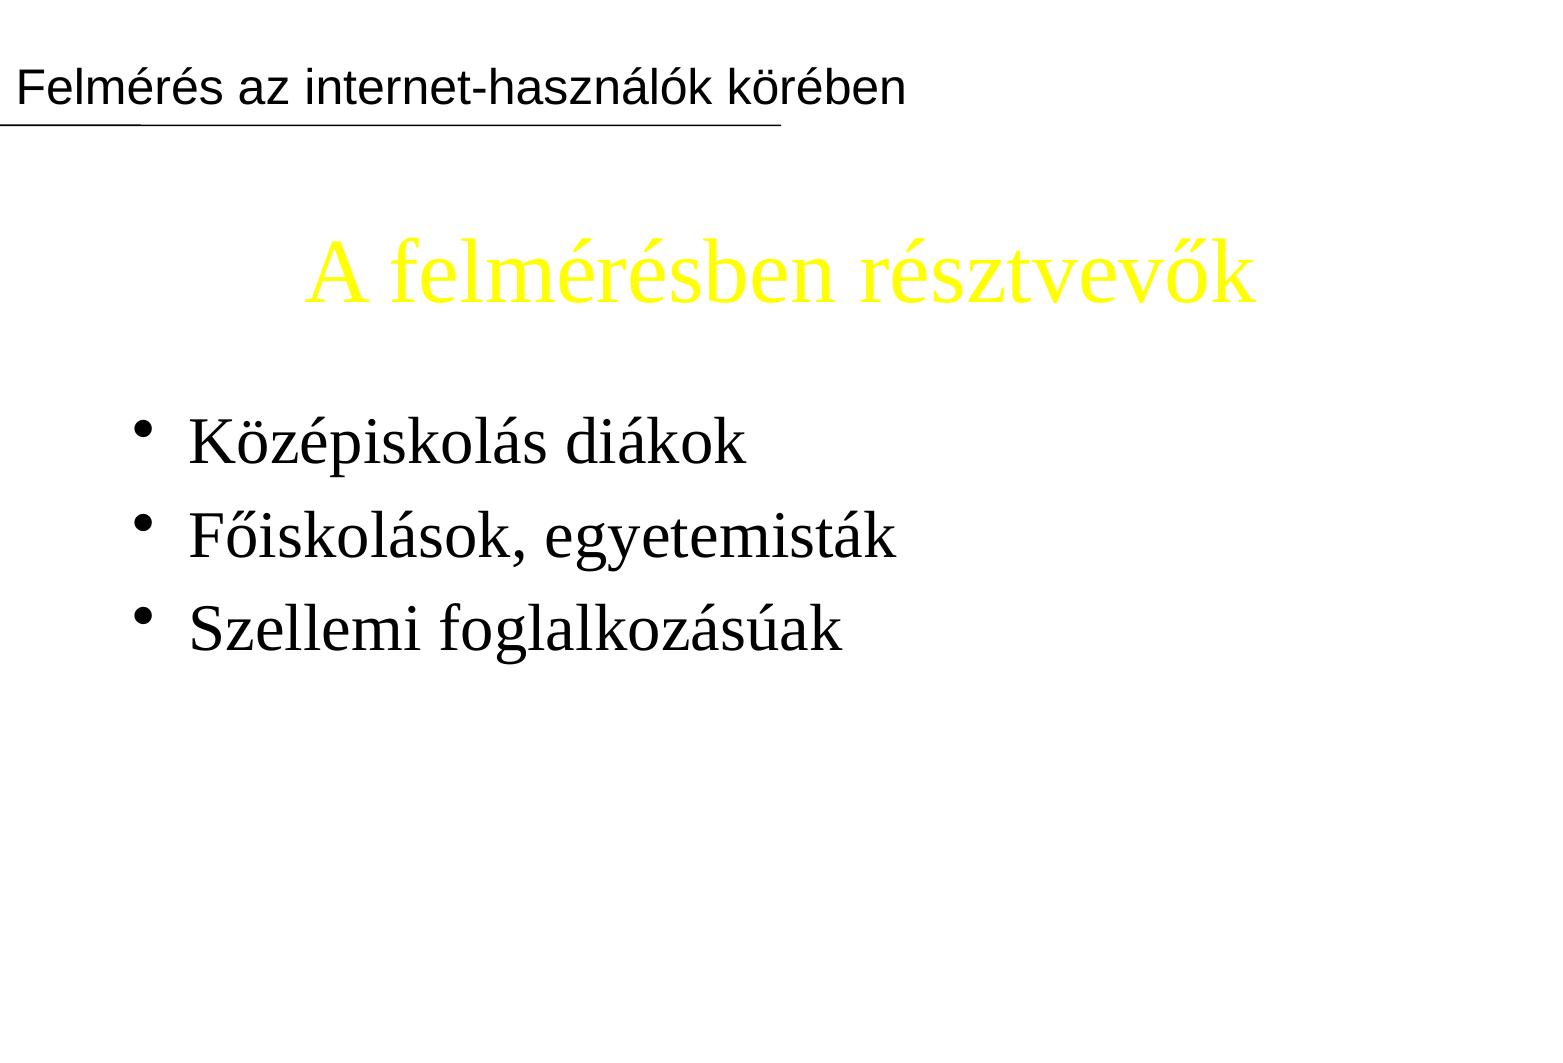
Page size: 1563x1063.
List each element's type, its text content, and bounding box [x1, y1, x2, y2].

title A felmérésben résztvevők [116, 176, 1446, 355]
list Középiskolás diákok Főiskolások, egyetemisták Szellemi foglalkozásúak [116, 389, 1446, 945]
